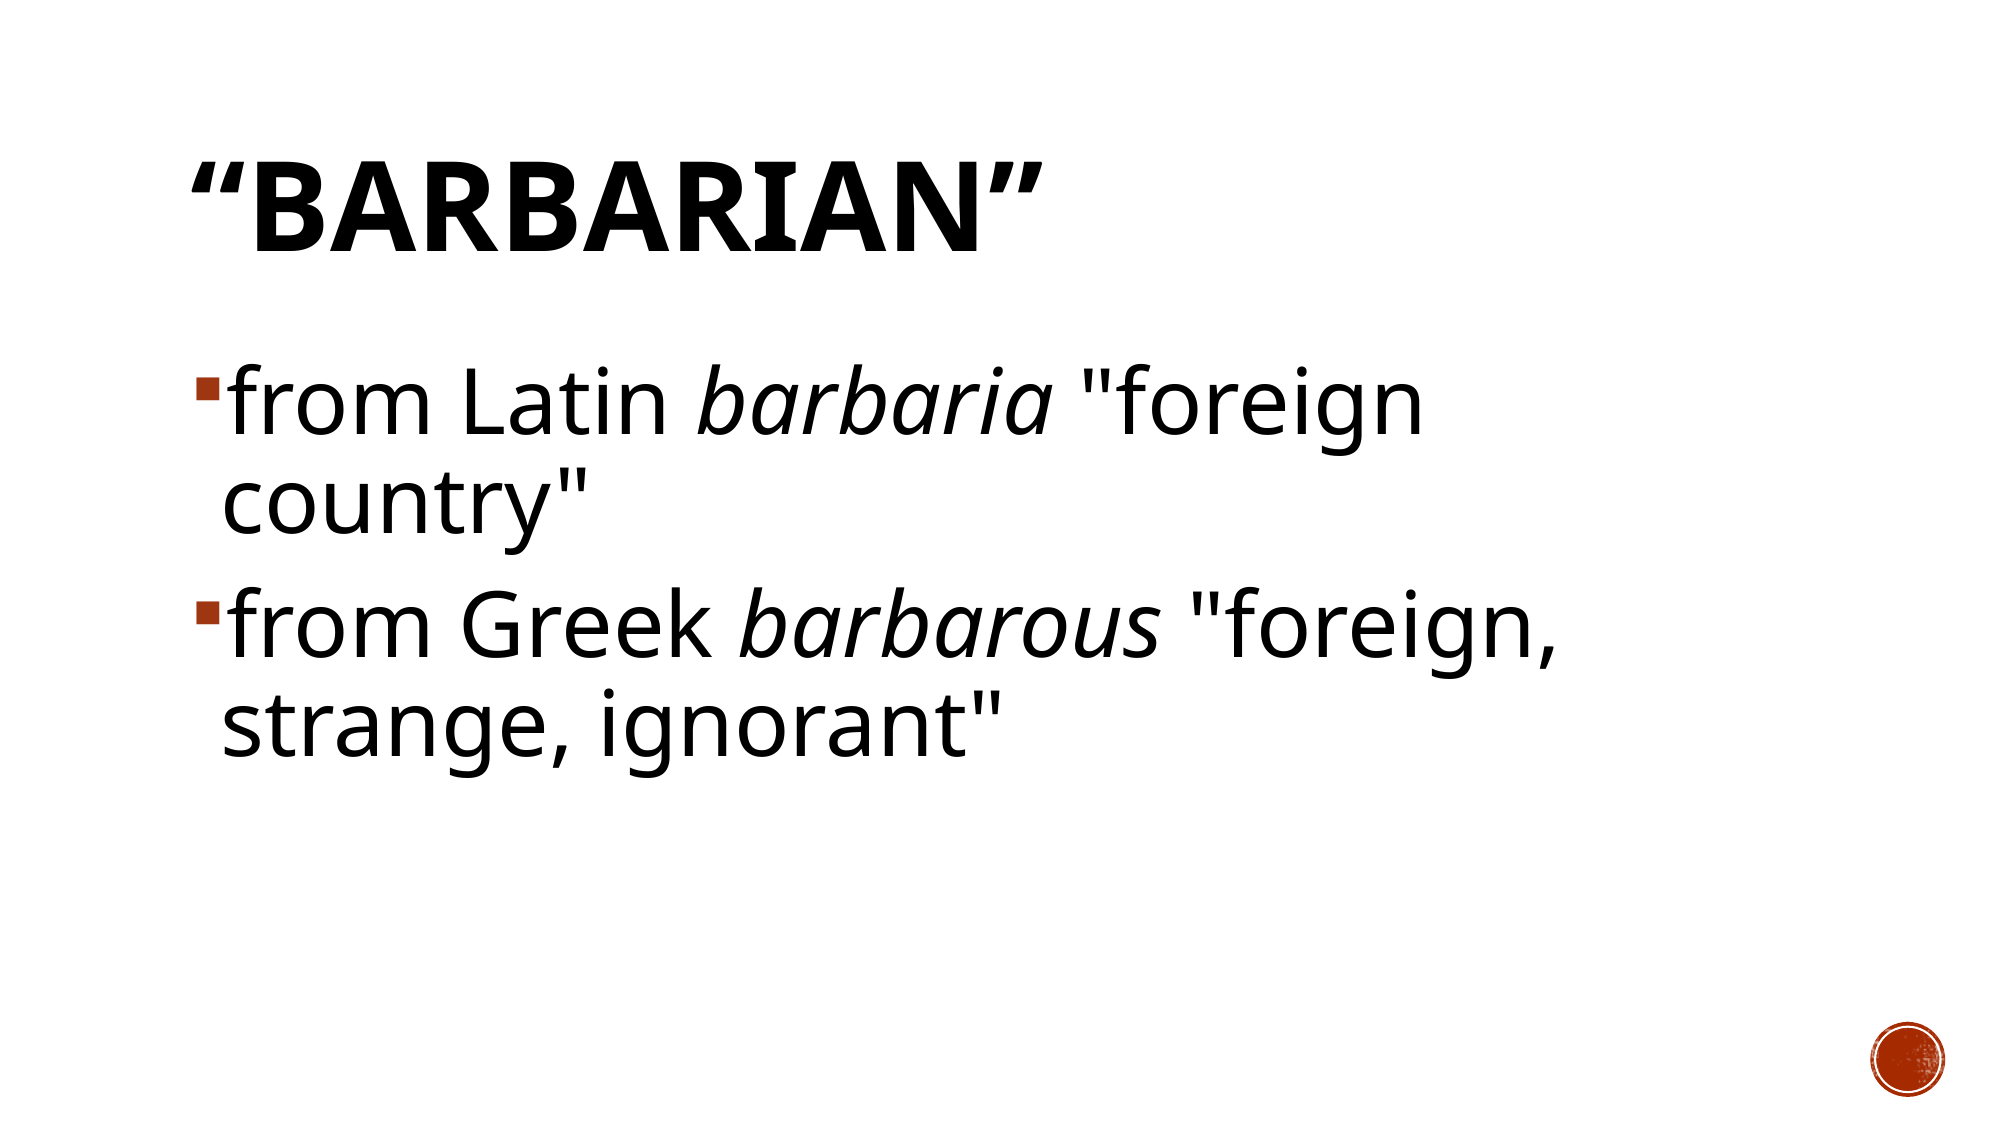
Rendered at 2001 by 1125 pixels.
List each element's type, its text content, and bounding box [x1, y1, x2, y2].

title “Barbarian” [175, 79, 1826, 344]
list from Latin barbaria "foreign country" from Greek barbarous "foreign, strange, ignorant" [175, 348, 1826, 1013]
